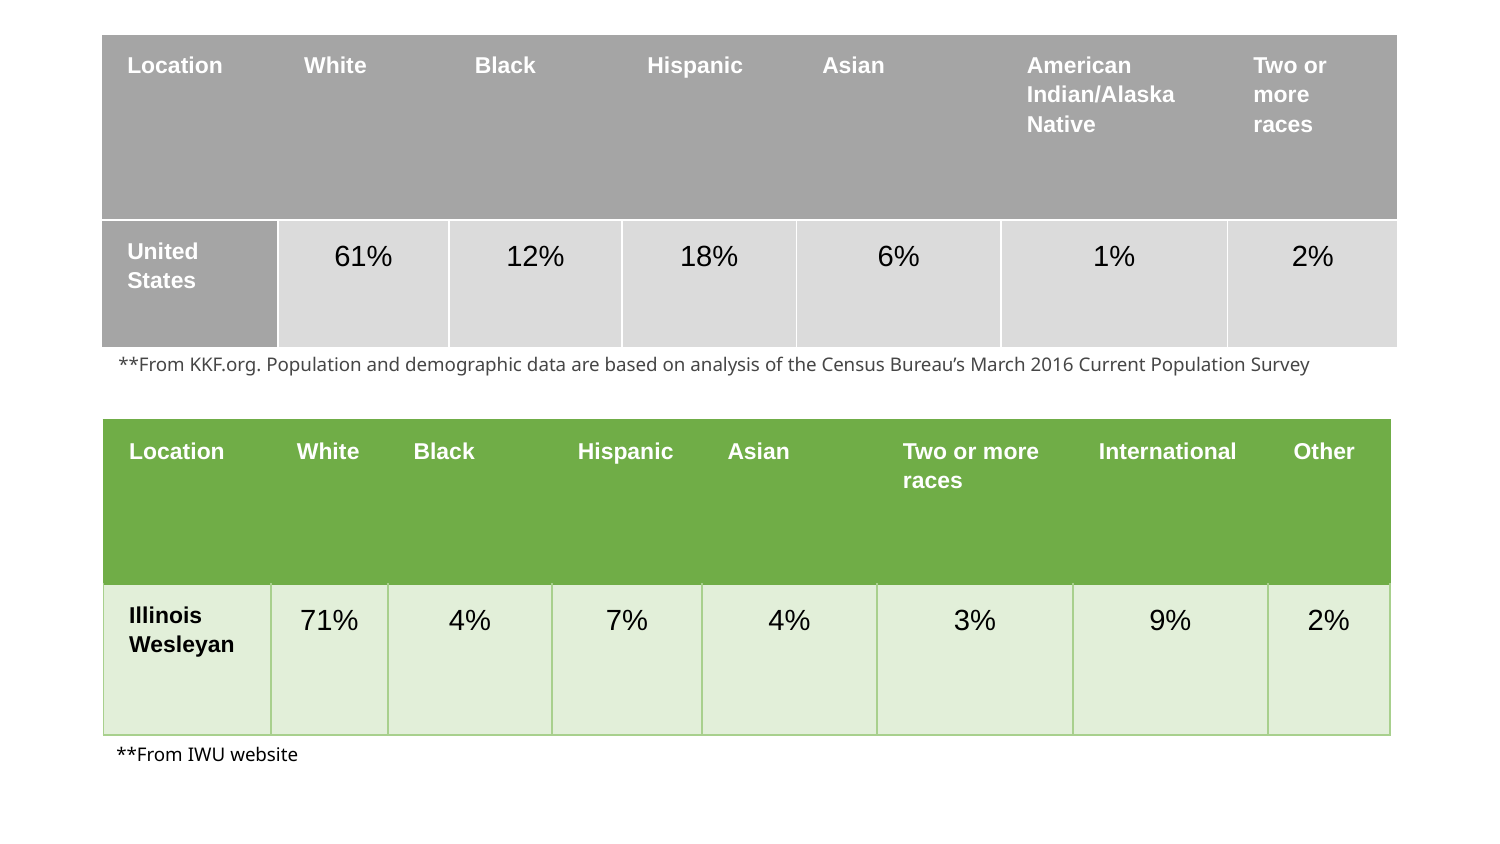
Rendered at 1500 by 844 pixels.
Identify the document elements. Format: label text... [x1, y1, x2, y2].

table_cell Illinois Wesleyan [104, 585, 270, 727]
table_header Two or more races [877, 421, 1073, 583]
table_cell 71% [272, 585, 387, 727]
table_cell 12% [450, 221, 621, 337]
table_cell 1% [1002, 221, 1227, 337]
table_header Location [102, 35, 278, 219]
table_header Other [1268, 421, 1389, 583]
table_header Black [388, 421, 552, 583]
table_cell 4% [703, 585, 876, 727]
table_cell 9% [1074, 585, 1267, 734]
table_cell 4% [389, 585, 551, 727]
table_header Asian [797, 35, 1001, 219]
table_header Hispanic [622, 35, 797, 219]
table_cell United States [102, 221, 277, 347]
table_header Two or more races [1228, 35, 1397, 219]
table_cell 2% [1269, 585, 1389, 734]
table_header American Indian/Alaska Native [1001, 35, 1228, 219]
table_header White [271, 421, 388, 583]
table_cell 61% [279, 221, 448, 337]
table_cell 6% [797, 221, 1000, 337]
table_header Hispanic [552, 421, 702, 583]
table_header International [1073, 421, 1268, 583]
table_header White [278, 35, 449, 219]
text_box **From IWU website [101, 727, 1028, 784]
table_header Location [104, 421, 271, 583]
text_box **From KKF.org. Population and demographic data are based on analysis of the Census Bureau’s March 2016 Current Population Survey [103, 337, 1500, 382]
table_cell 18% [623, 221, 796, 337]
table_cell 3% [878, 585, 1072, 734]
table_cell 7% [553, 585, 701, 727]
table_cell 2% [1228, 221, 1397, 337]
table_header Black [449, 35, 622, 219]
table_header Asian [702, 421, 877, 583]
